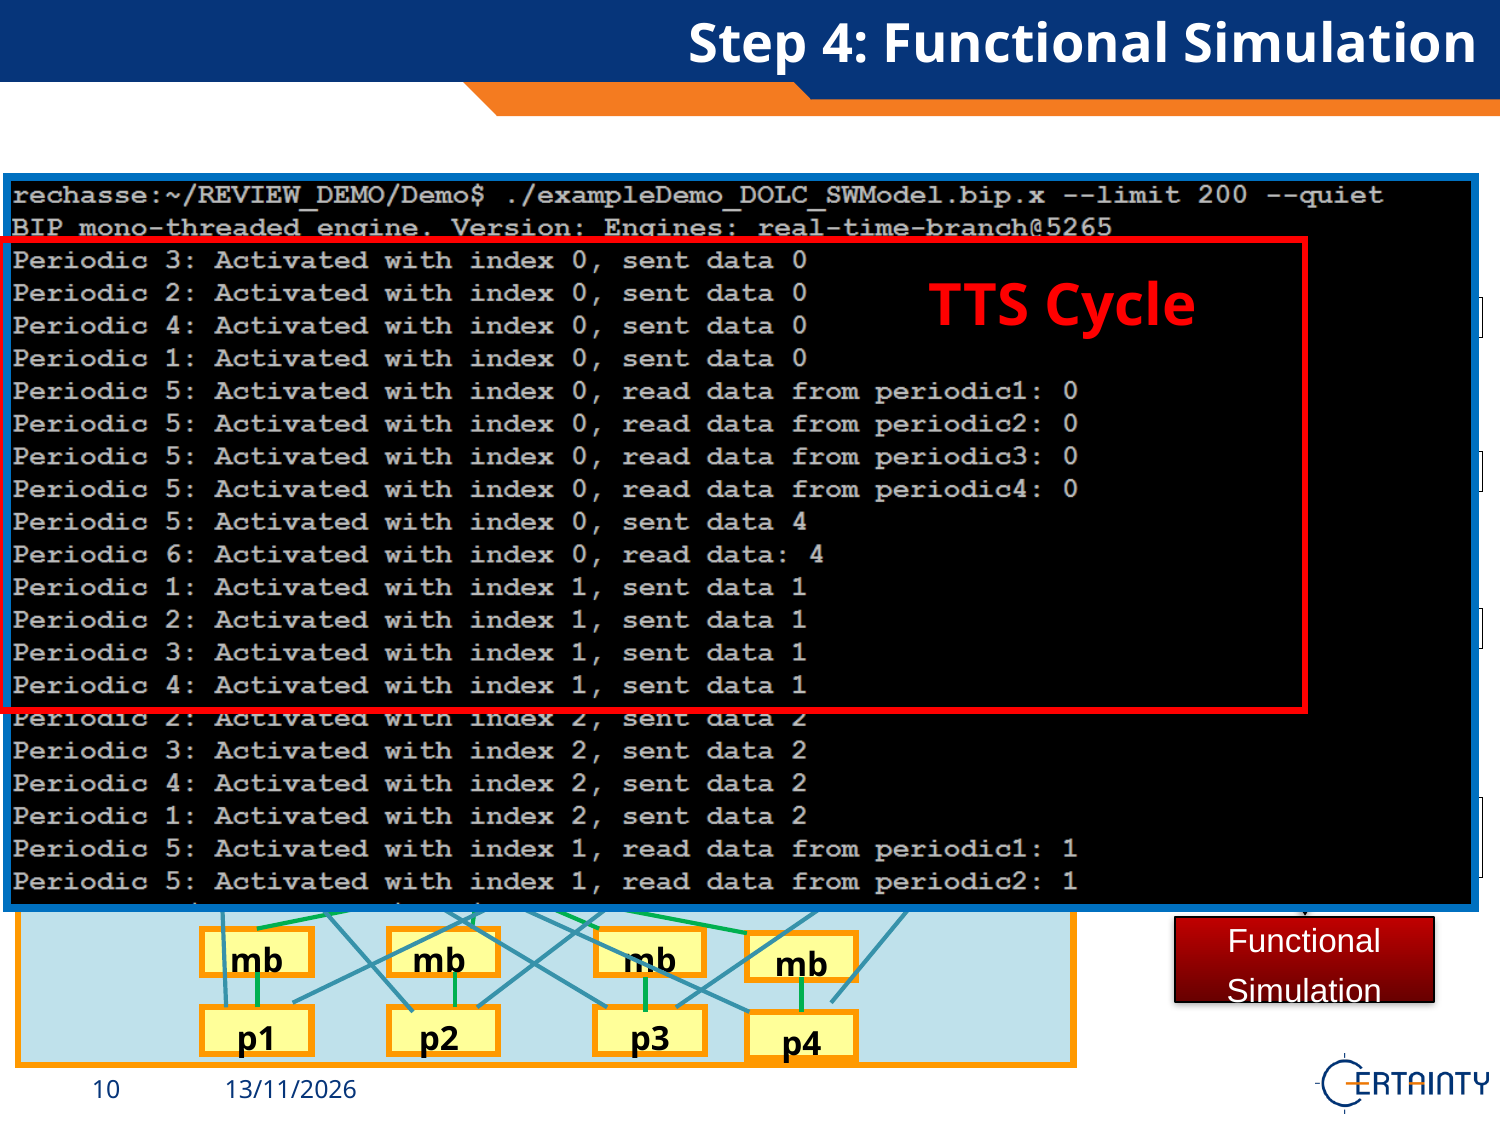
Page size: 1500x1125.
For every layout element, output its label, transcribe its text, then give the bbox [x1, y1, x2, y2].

text_box 10 [77, 1062, 206, 1108]
text_box p4 [738, 1016, 857, 1062]
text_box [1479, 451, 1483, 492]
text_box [222, 912, 253, 1012]
title Step 4: Functional Simulation [0, 0, 1500, 82]
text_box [675, 912, 827, 1008]
picture [1315, 1053, 1489, 1114]
text_box p2 [380, 1020, 499, 1058]
text_box p3 [586, 1020, 705, 1058]
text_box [477, 912, 671, 1008]
text_box Functional Simulation [1175, 916, 1434, 1002]
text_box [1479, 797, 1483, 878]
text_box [831, 912, 1001, 1003]
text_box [257, 912, 273, 1008]
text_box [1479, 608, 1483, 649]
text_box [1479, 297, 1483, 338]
text_box p1 [193, 1007, 312, 1058]
text_box [17, 912, 1074, 1066]
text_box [292, 912, 471, 1003]
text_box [279, 912, 472, 1012]
text_box [0, 239, 5, 711]
text_box 28/02/2014 [206, 1062, 455, 1108]
picture [11, 180, 1471, 904]
text_box mb [193, 928, 212, 979]
